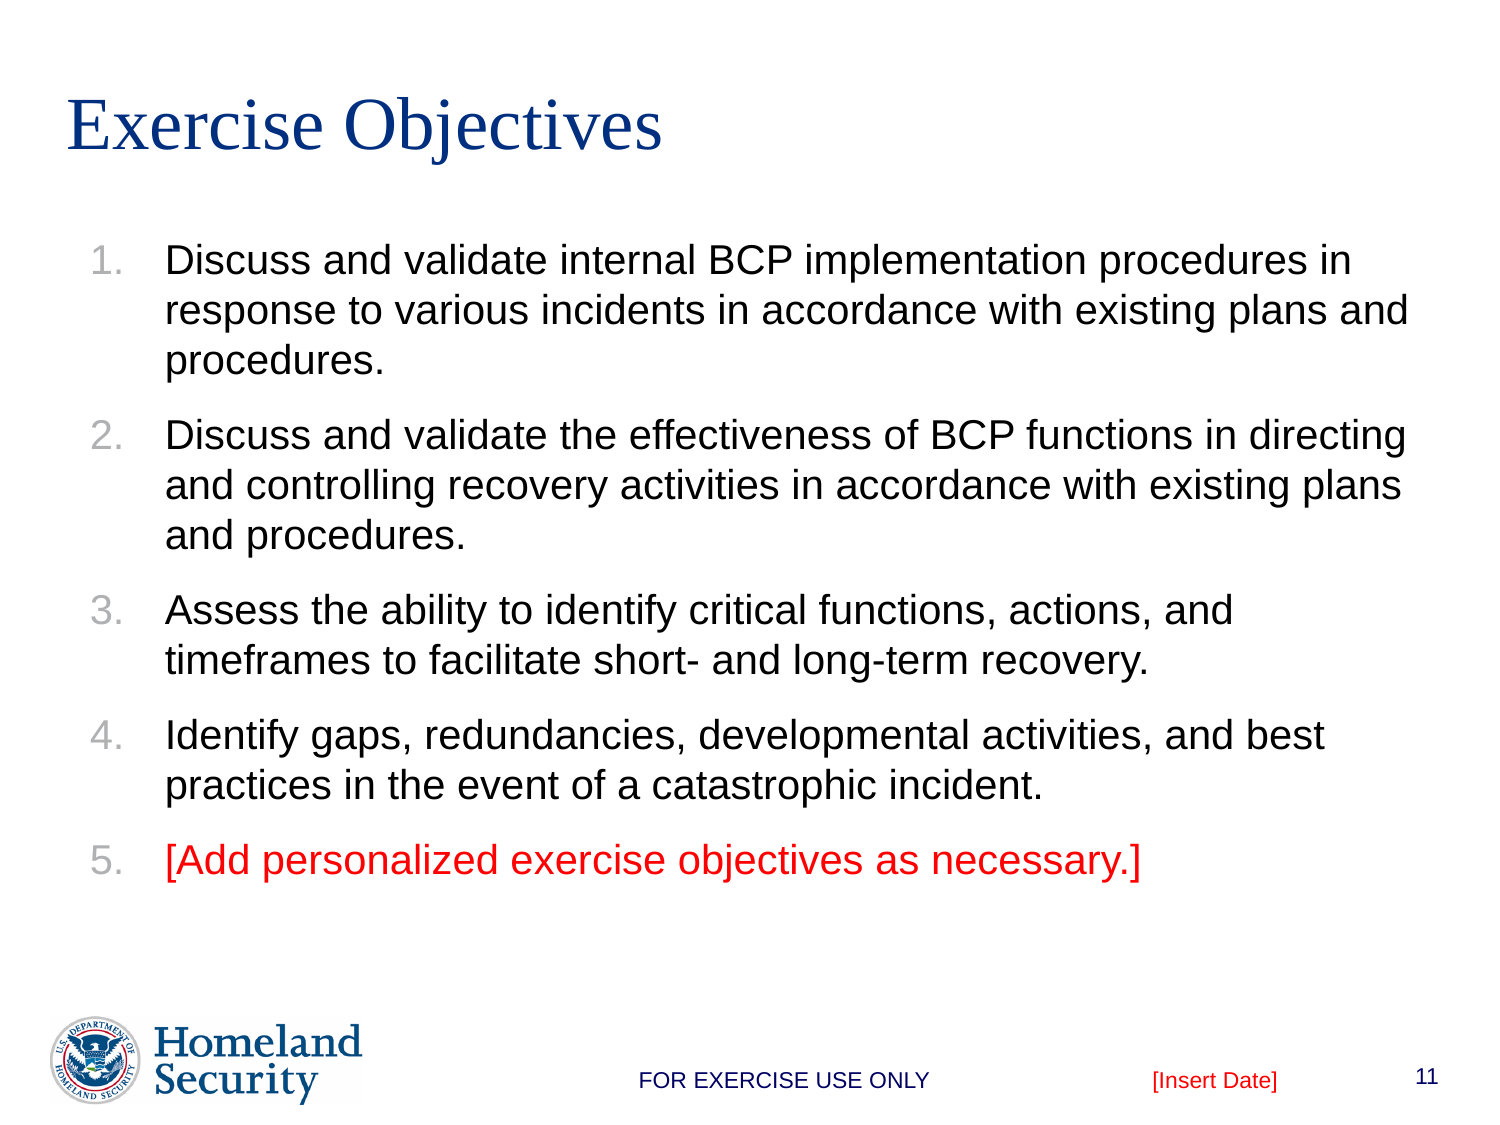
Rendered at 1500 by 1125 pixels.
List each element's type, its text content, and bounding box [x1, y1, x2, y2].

list Discuss and validate internal BCP implementation procedures in response to various incidents in accordance with existing plans and procedures. Discuss and validate the effectiveness of BCP functions in directing and controlling recovery activities in accordance with existing plans and procedures. Assess the ability to identify critical functions, actions, and timeframes to facilitate short- and long-term recovery. Identify gaps, redundancies, developmental activities, and best practices in the event of a catastrophic incident. [Add personalized exercise objectives as necessary.] [75, 224, 1425, 968]
title Exercise Objectives [51, 0, 1278, 173]
picture [50, 1016, 363, 1105]
slide_number 11 [1399, 1053, 1476, 1097]
